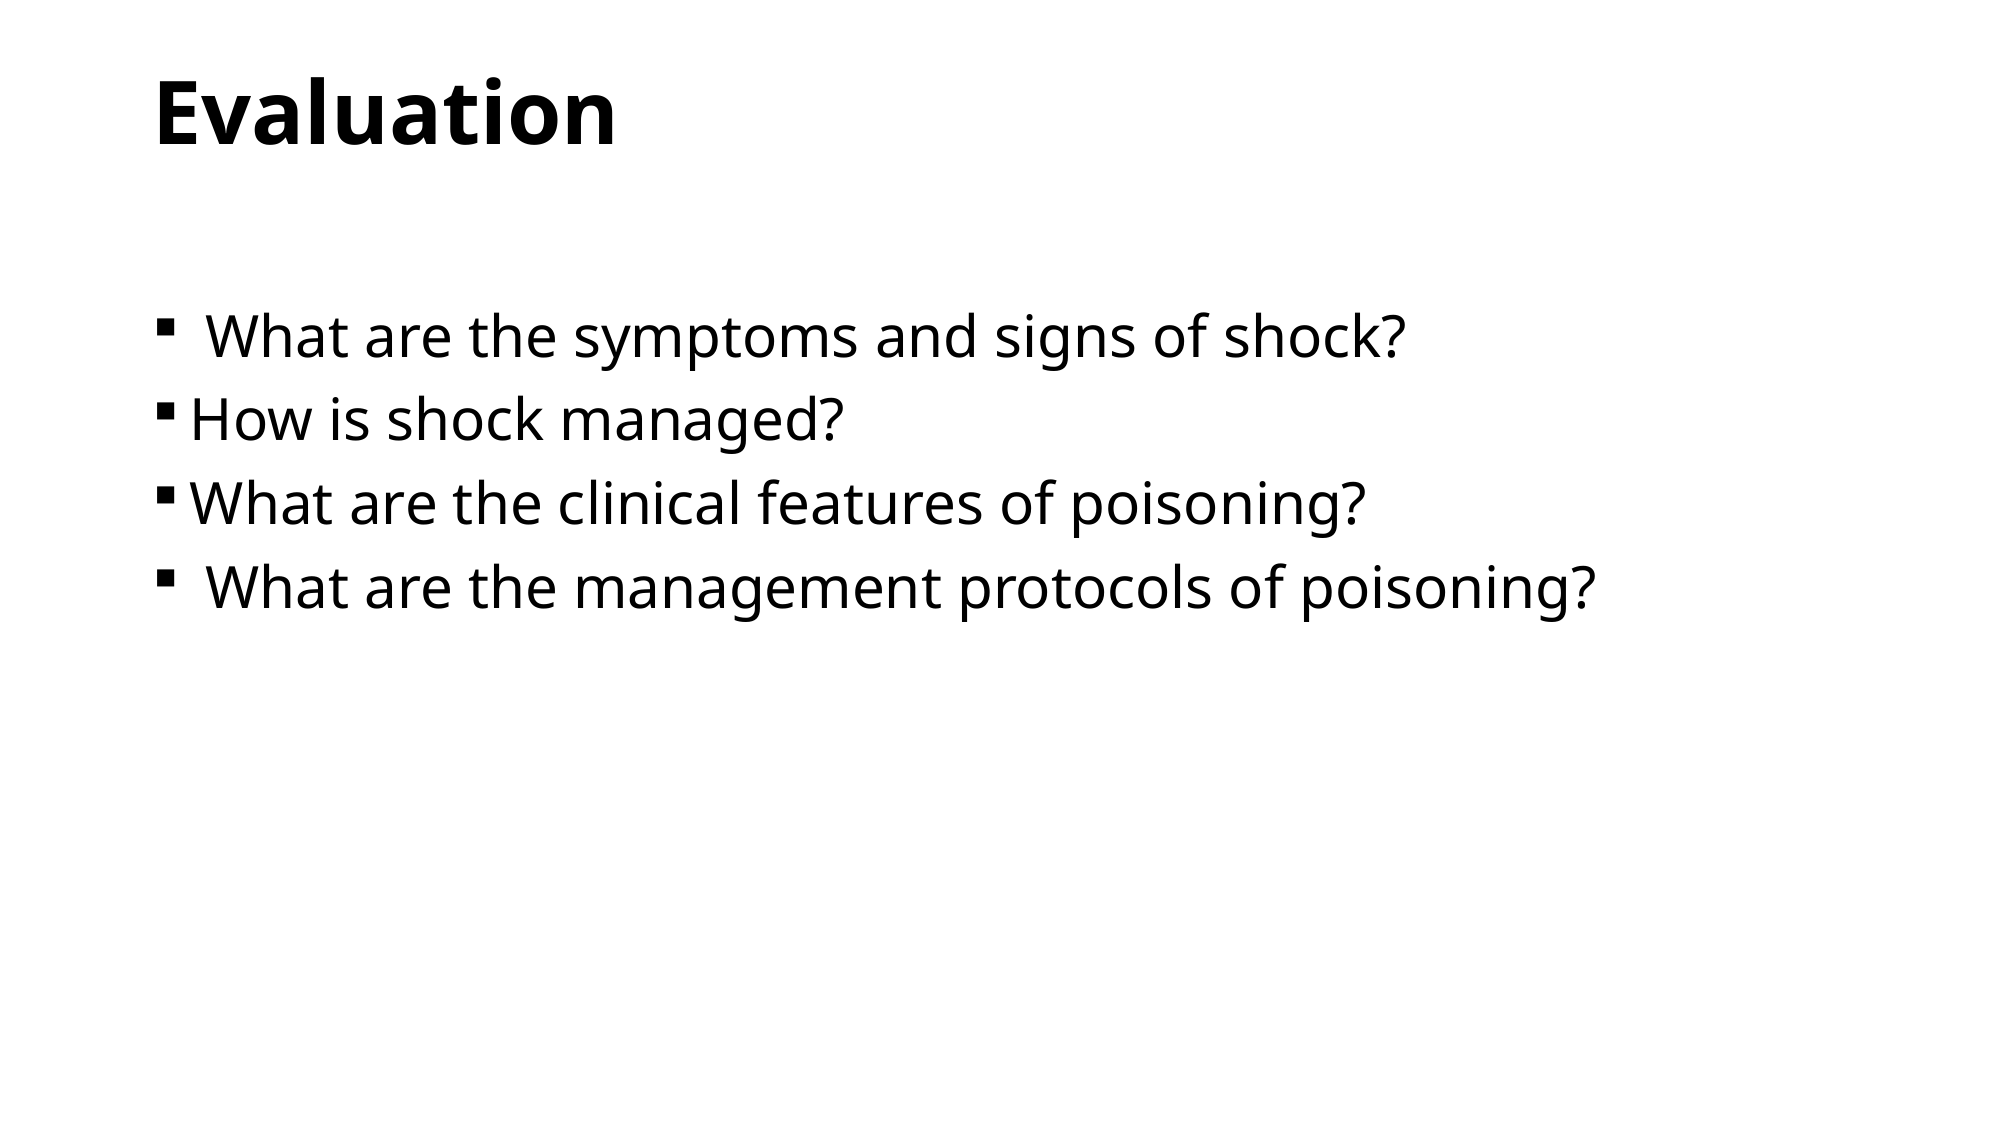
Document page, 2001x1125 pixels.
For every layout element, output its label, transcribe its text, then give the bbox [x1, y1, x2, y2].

title Evaluation [137, 59, 1863, 278]
list What are the symptoms and signs of shock? How is shock managed? What are the clinical features of poisoning? What are the management protocols of poisoning? [137, 299, 1863, 1014]
